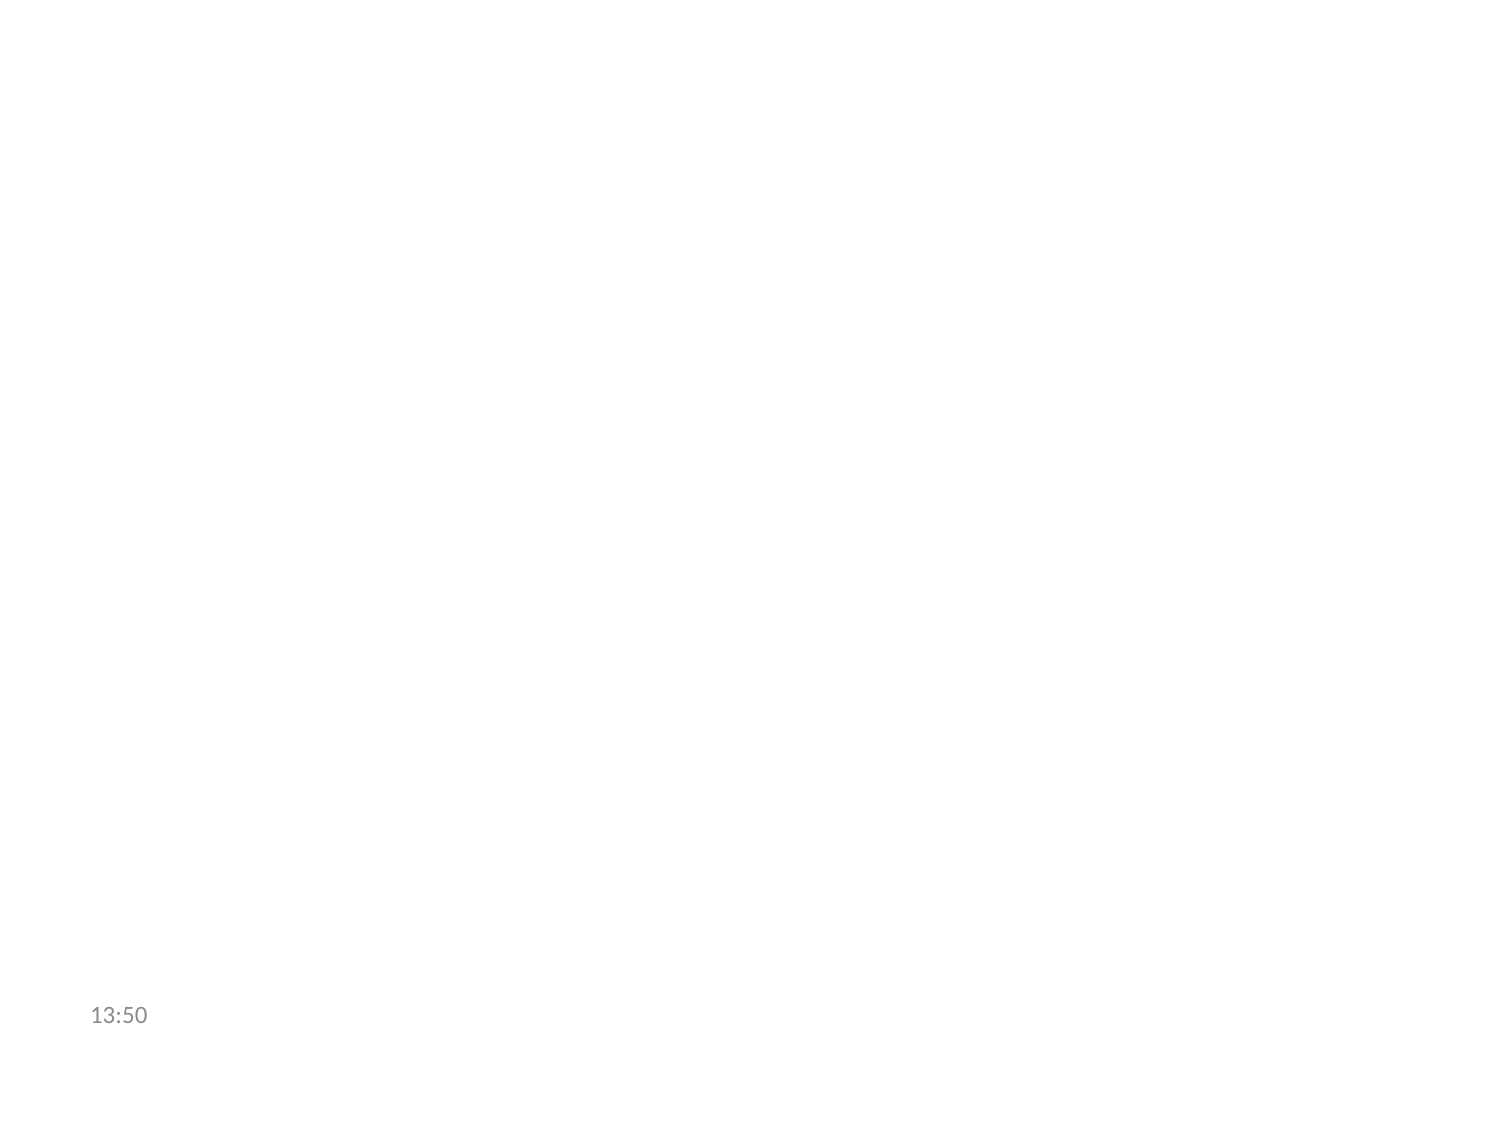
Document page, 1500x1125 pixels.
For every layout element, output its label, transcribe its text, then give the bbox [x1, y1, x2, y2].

text_box 15:35 [75, 983, 425, 1044]
